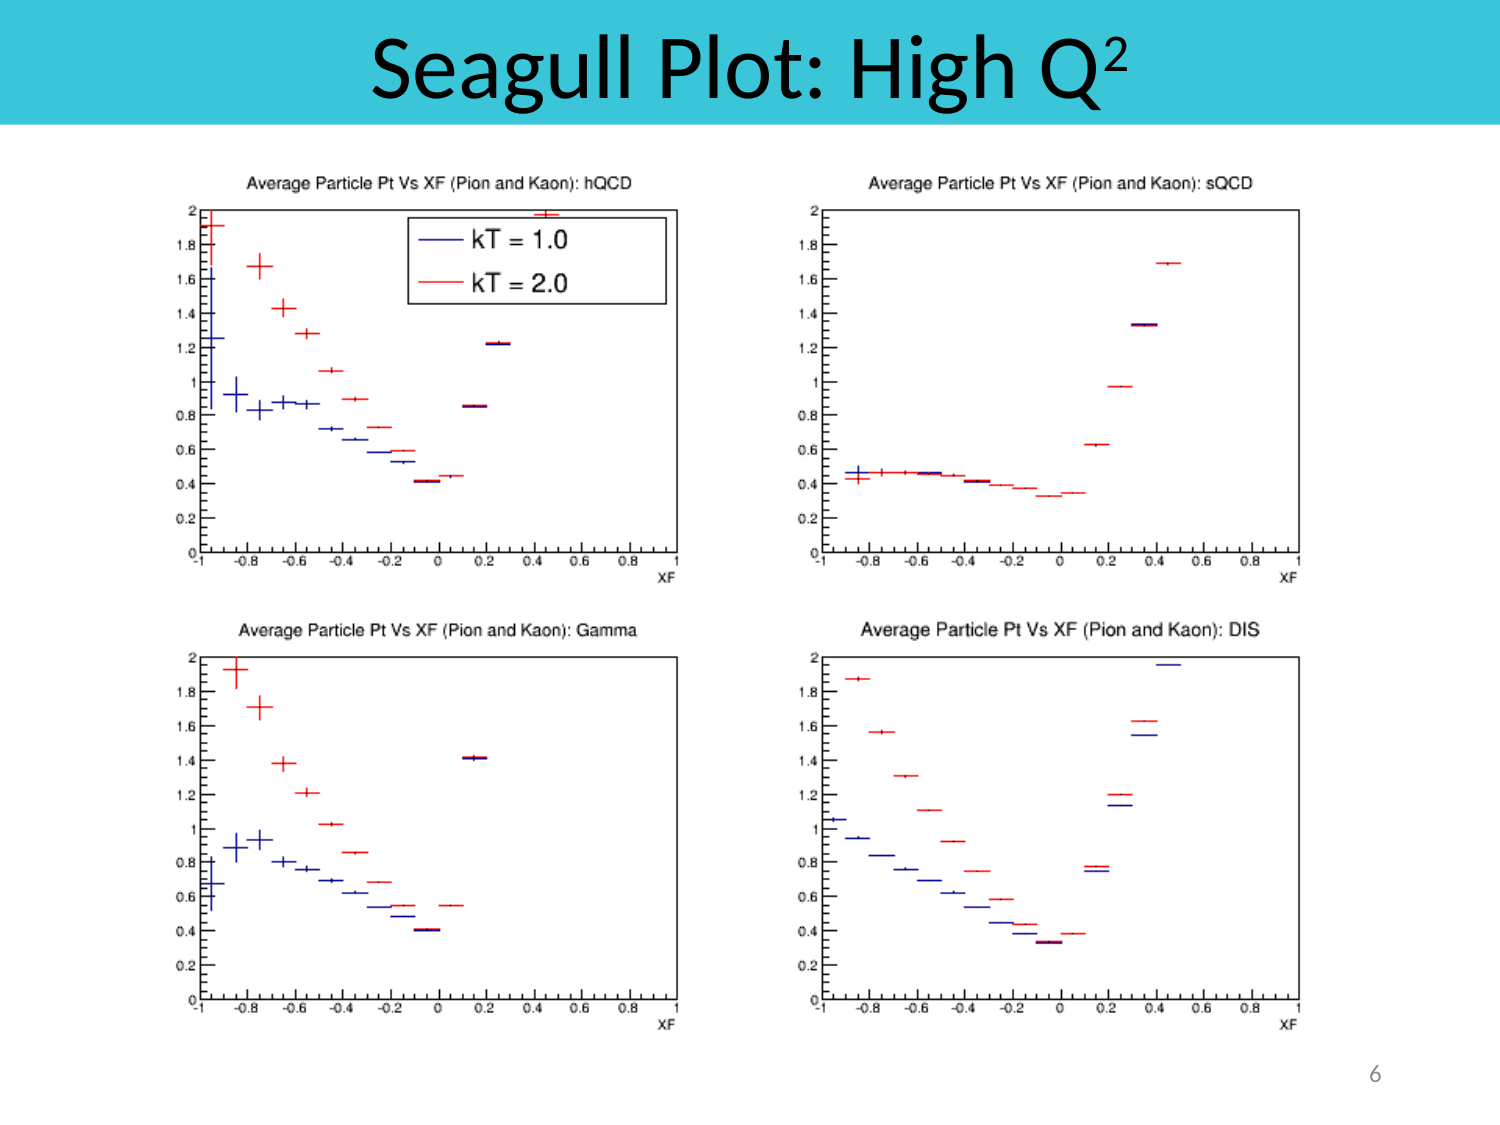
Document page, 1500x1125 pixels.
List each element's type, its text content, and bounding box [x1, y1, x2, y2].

picture [128, 157, 1372, 1052]
slide_number 6 [1059, 1042, 1397, 1103]
text_box Seagull Plot: High Q2 [0, 0, 1500, 125]
